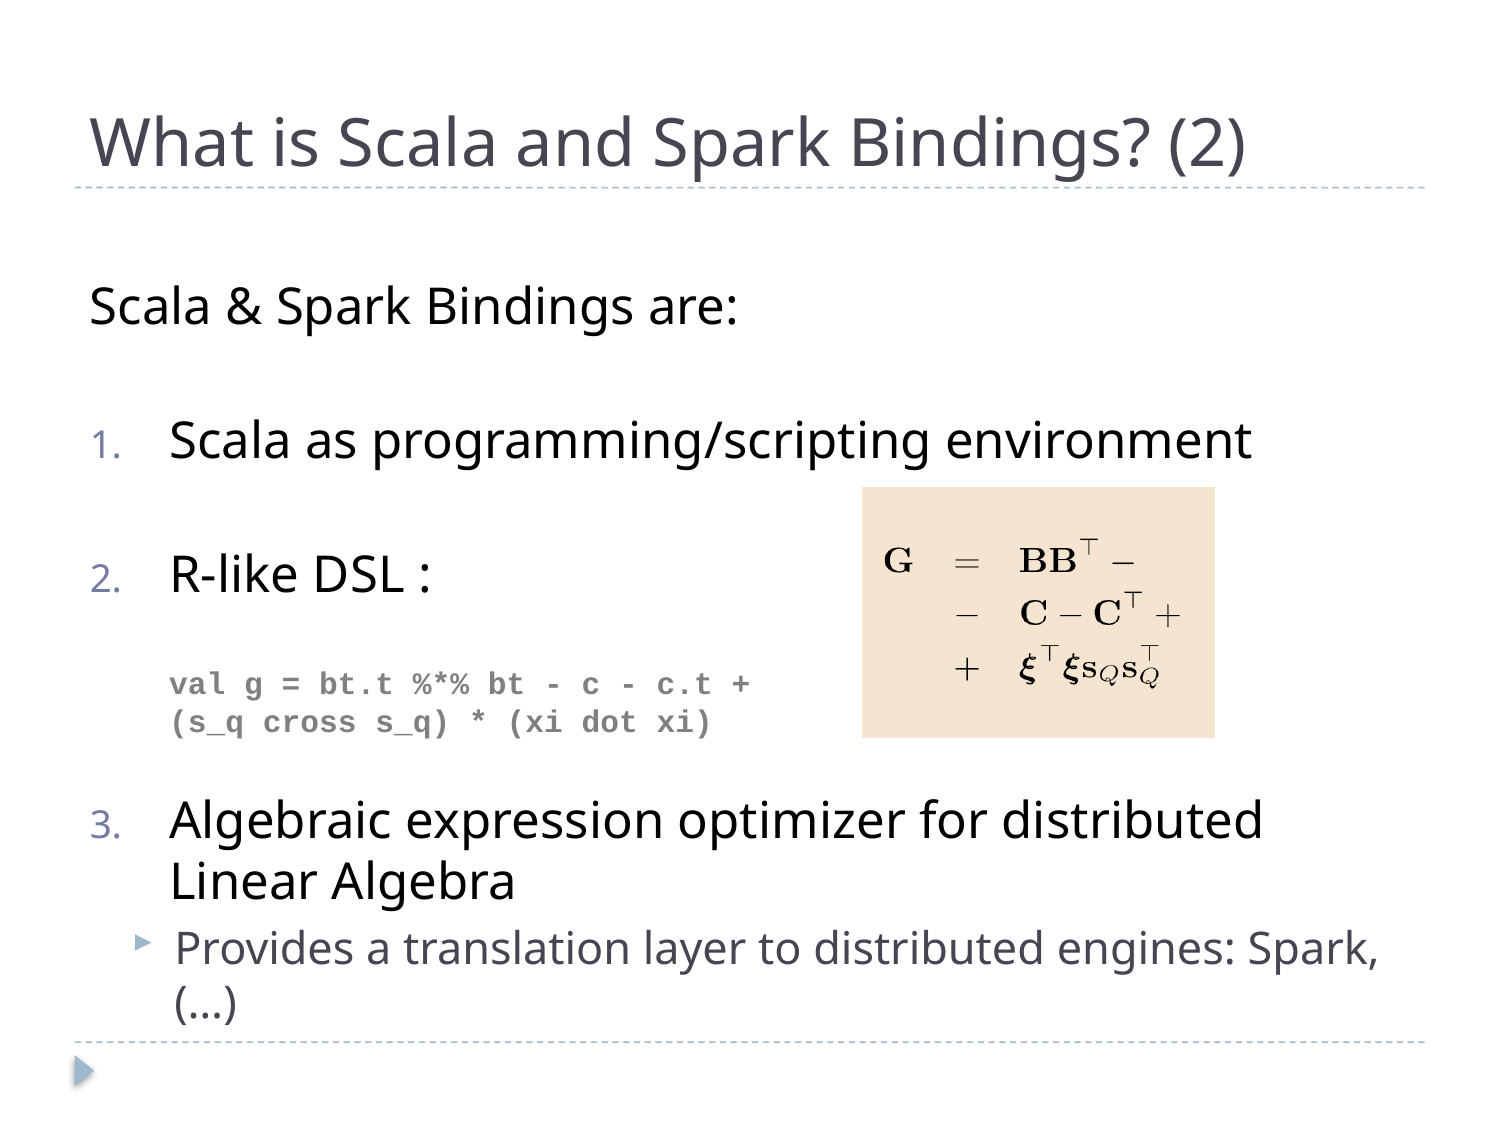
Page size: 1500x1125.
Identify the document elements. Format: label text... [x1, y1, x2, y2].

picture [862, 487, 1215, 738]
list Scala & Spark Bindings are: Scala as programming/scripting environment R-like DSL : val g = bt.t %*% bt - c - c.t + (s_q cross s_q) * (xi dot xi) Algebraic expression optimizer for distributed Linear Algebra Provides a translation layer to distributed engines: Spark, (…) [75, 200, 1425, 1038]
title What is Scala and Spark Bindings? (2) [75, 24, 1425, 188]
